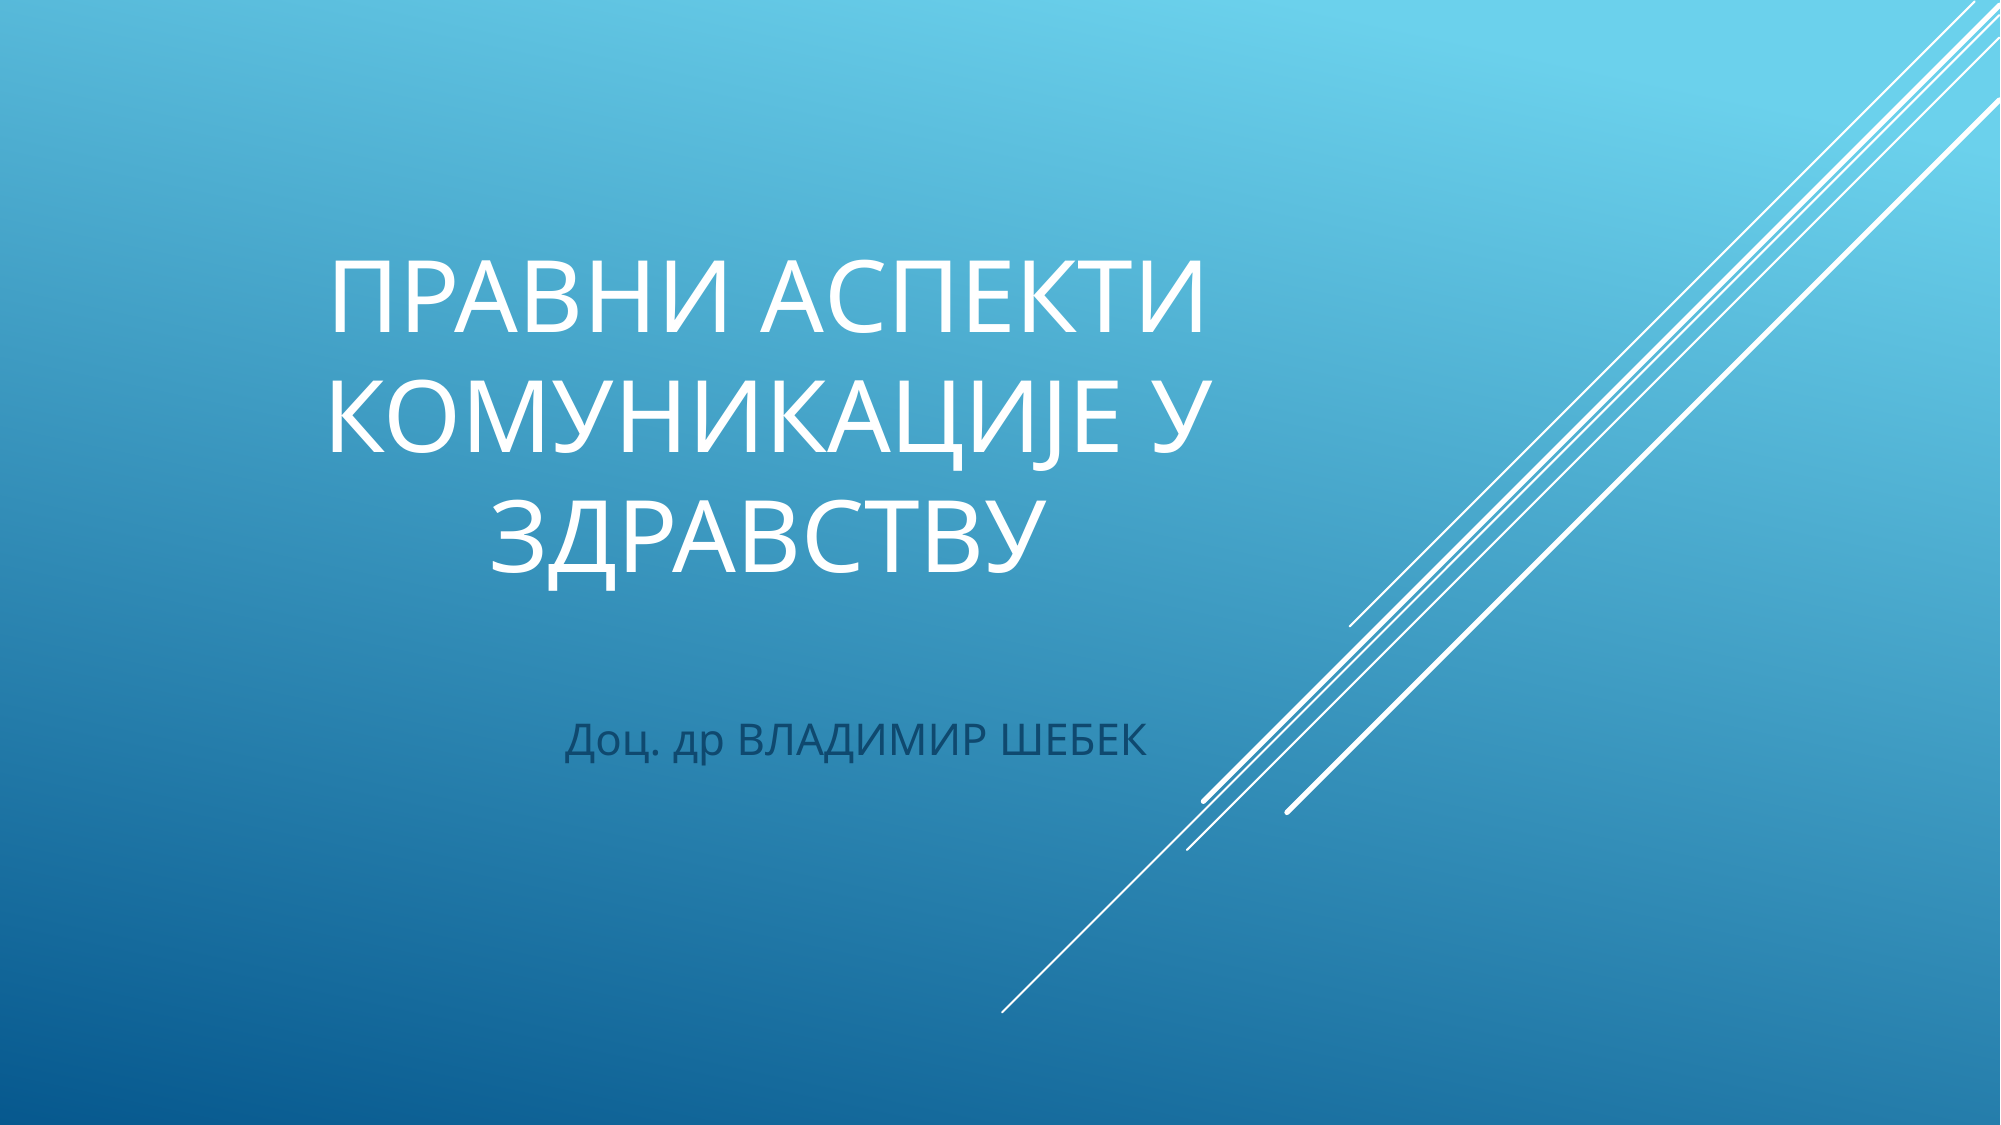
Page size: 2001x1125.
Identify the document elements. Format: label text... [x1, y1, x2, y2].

title ПРАВНИ АСПЕКТи КОМУНИКАЦИЈЕ У ЗДРАВСТВУ [112, 112, 1425, 600]
subtitle Доц. др ВЛАДИМИР ШЕБЕК [112, 630, 1163, 950]
